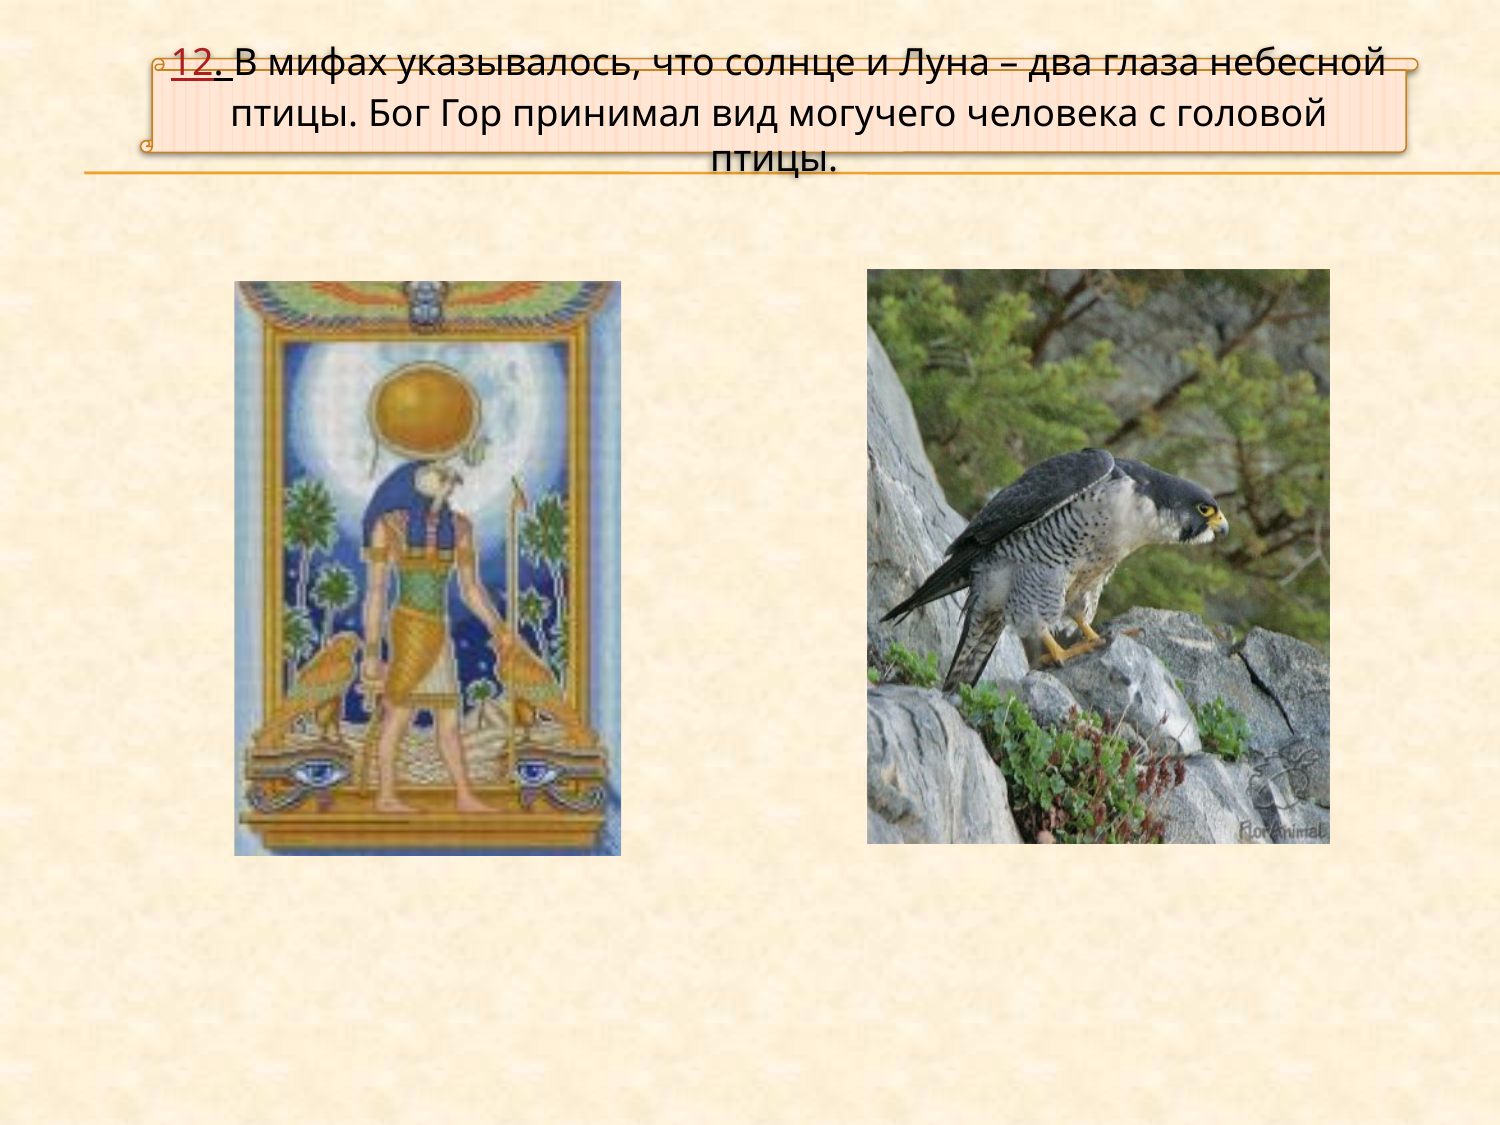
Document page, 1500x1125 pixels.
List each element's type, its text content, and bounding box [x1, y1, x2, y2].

text_box 12. В мифах указывалось, что солнце и Луна – два глаза небесной птицы. Бог Гор принимал вид могучего человека с головой птицы. [139, 57, 1419, 154]
picture [0, 0, 1500, 1125]
